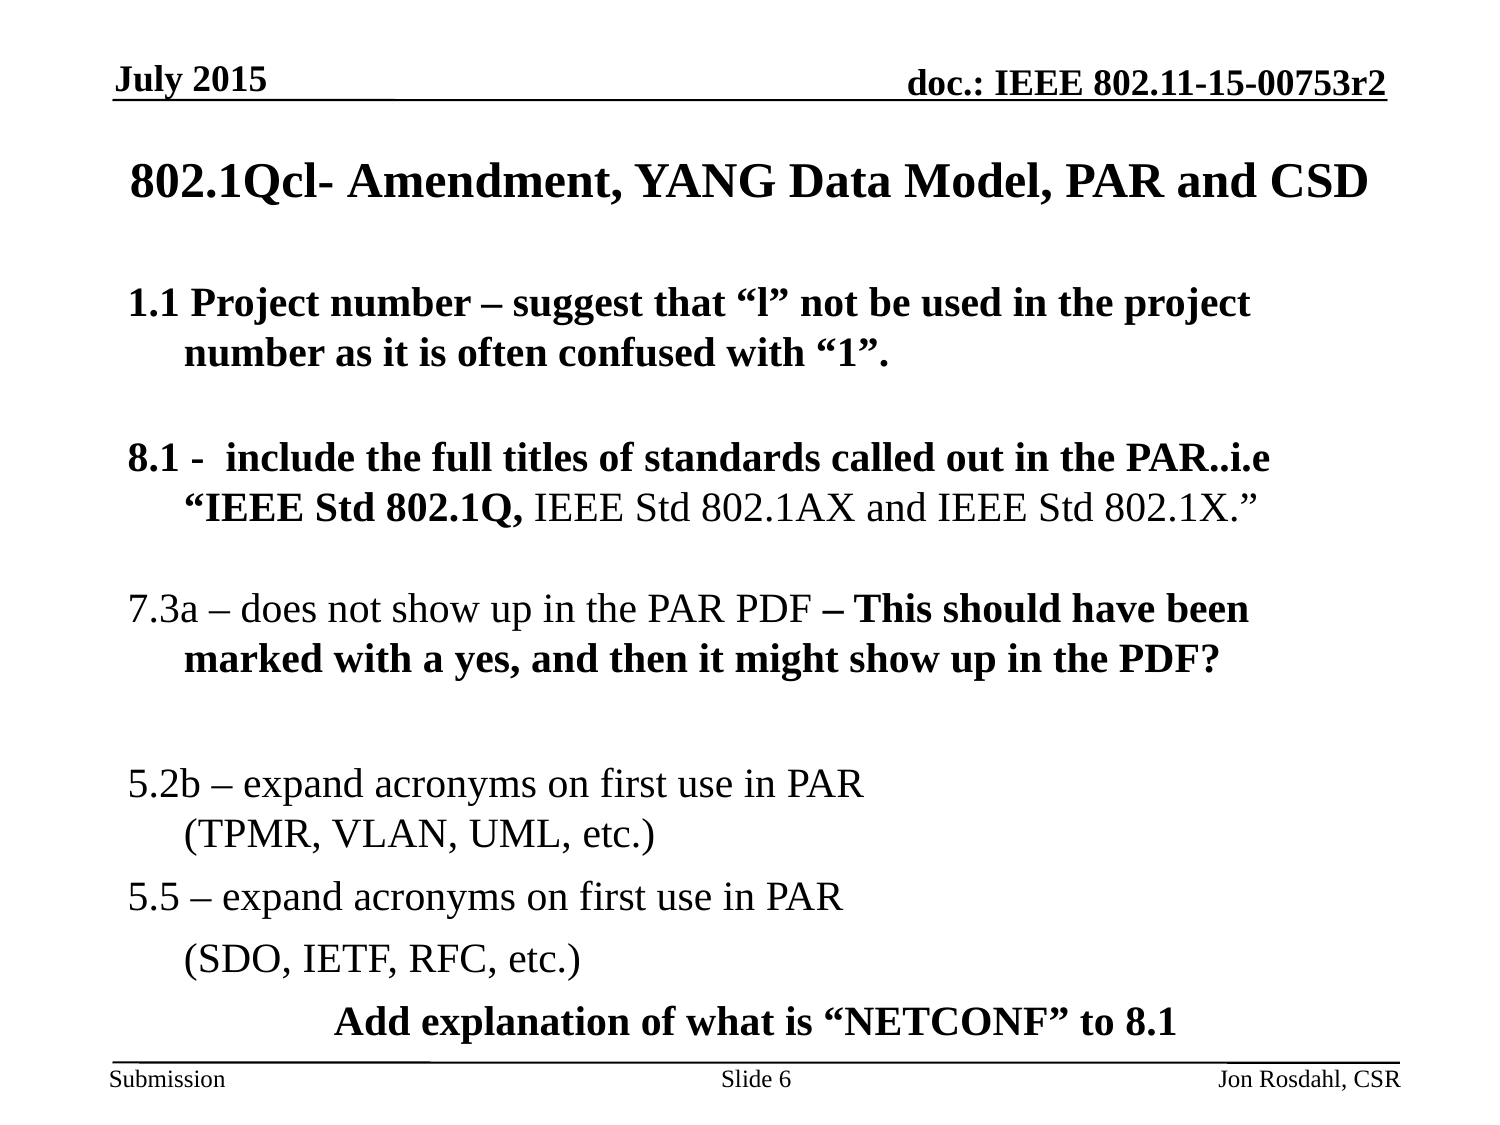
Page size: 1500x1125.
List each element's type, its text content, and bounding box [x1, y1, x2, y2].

title 802.1Qcl- Amendment, YANG Data Model, PAR and CSD [112, 112, 1388, 244]
slide_number Slide 6 [712, 1061, 800, 1123]
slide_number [114, 54, 423, 100]
list 1.1 Project number – suggest that “l” not be used in the project number as it is often confused with “1”. 8.1 - include the full titles of standards called out in the PAR..i.e “IEEE Std 802.1Q, IEEE Std 802.1AX and IEEE Std 802.1X.” 7.3a – does not show up in the PAR PDF – This should have been marked with a yes, and then it might show up in the PDF? 5.2b – expand acronyms on first use in PAR (TPMR, VLAN, UML, etc.) 5.5 – expand acronyms on first use in PAR (SDO, IETF, RFC, etc.) Add explanation of what is “NETCONF” to 8.1 [112, 266, 1389, 1047]
footer Jon Rosdahl, CSR [878, 1061, 1402, 1093]
